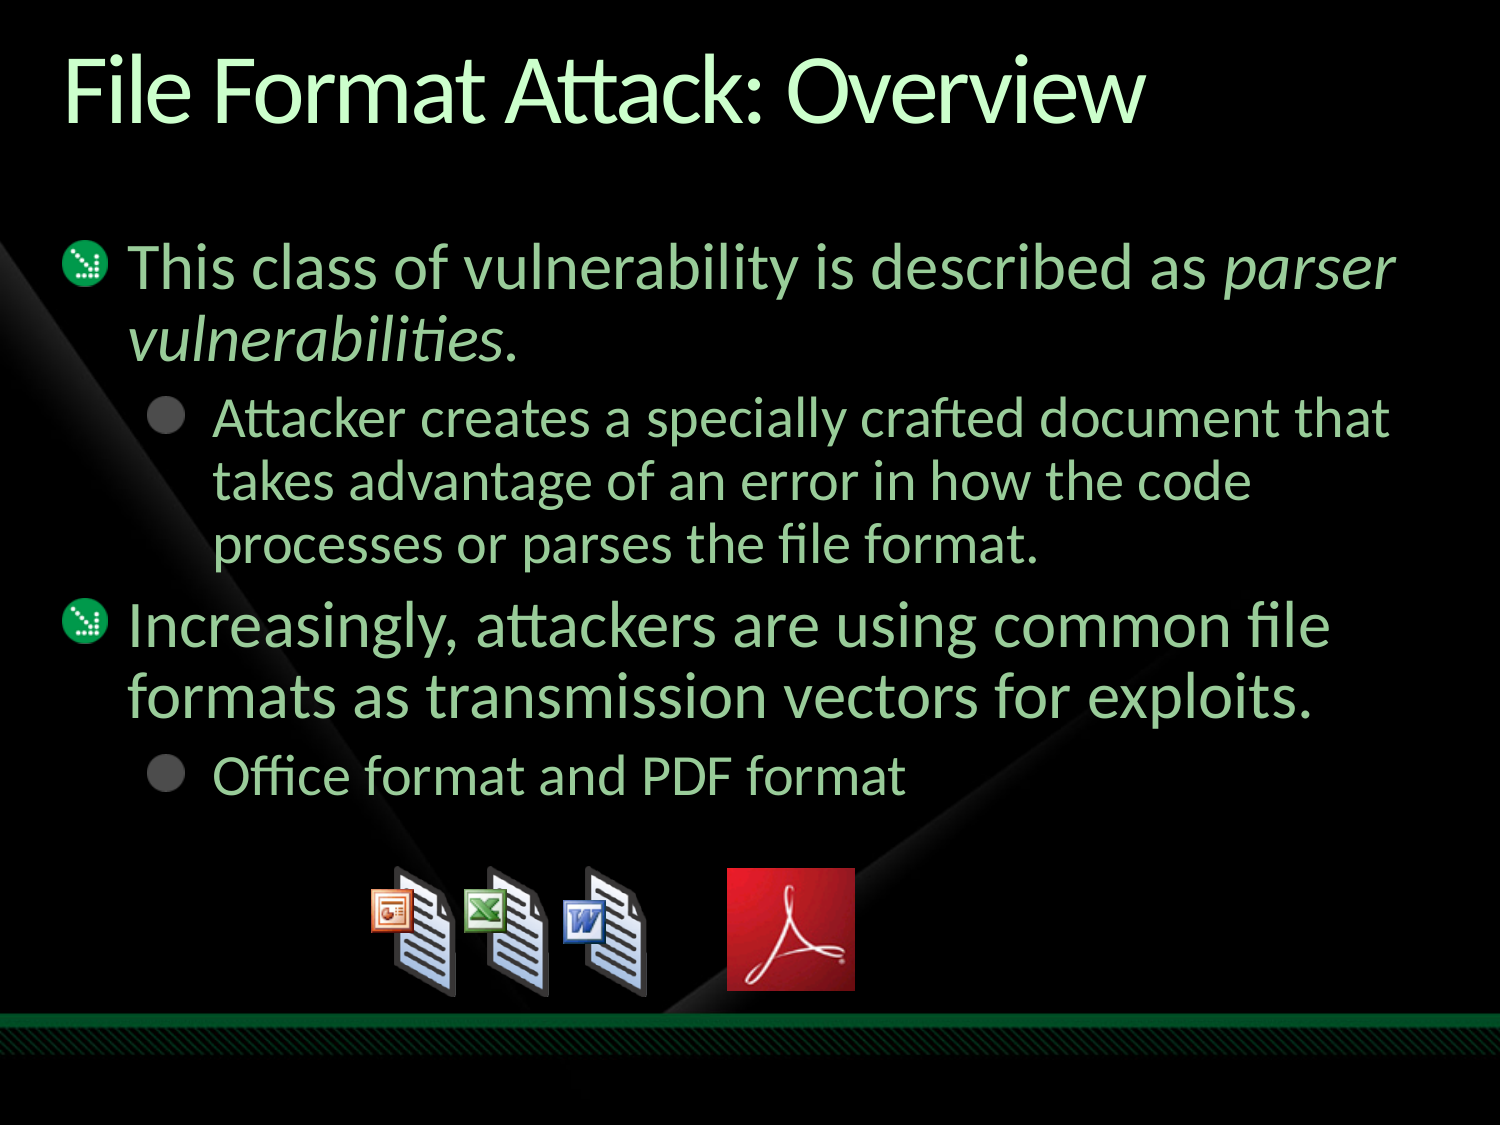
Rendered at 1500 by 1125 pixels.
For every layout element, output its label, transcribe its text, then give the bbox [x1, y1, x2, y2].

list This class of vulnerability is described as parser vulnerabilities. Attacker creates a specially crafted document that takes advantage of an error in how the code processes or parses the file format. Increasingly, attackers are using common file formats as transmission vectors for exploits. Office format and PDF format [62, 231, 1438, 980]
picture [0, 0, 1500, 1125]
title File Format Attack: Overview [62, 37, 1438, 147]
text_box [371, 866, 647, 998]
